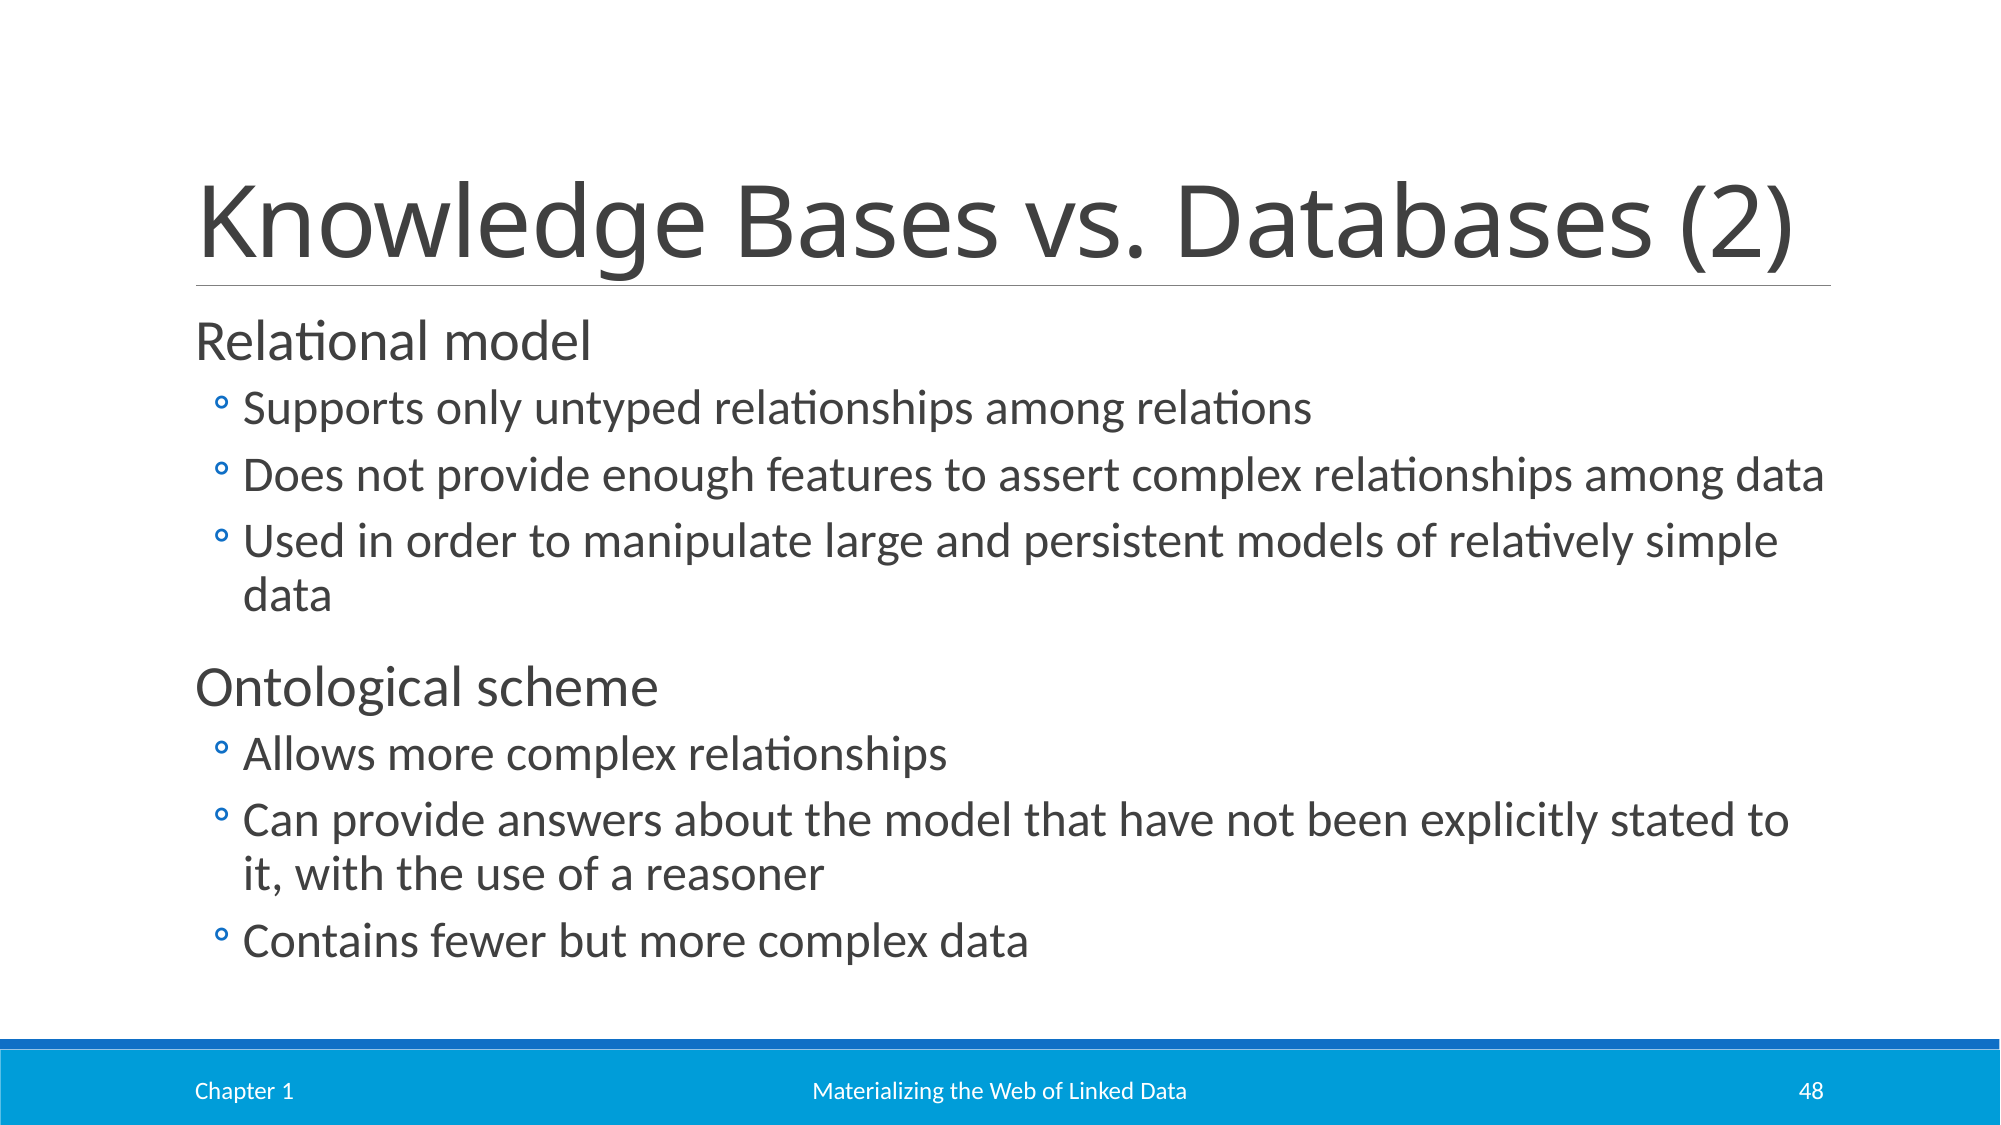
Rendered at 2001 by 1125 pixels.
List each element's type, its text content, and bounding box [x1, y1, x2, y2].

slide_number Chapter 1 [180, 1059, 586, 1120]
title Knowledge Bases vs. Databases (2) [180, 47, 1830, 285]
slide_number 48 [1624, 1059, 1840, 1120]
footer Materializing the Web of Linked Data [604, 1059, 1396, 1120]
list Relational model Supports only untyped relationships among relations Does not provide enough features to assert complex relationships among data Used in order to manipulate large and persistent models of relatively simple data Ontological scheme Allows more complex relationships Can provide answers about the model that have not been explicitly stated to it, with the use of a reasoner Contains fewer but more complex data [180, 302, 1830, 963]
